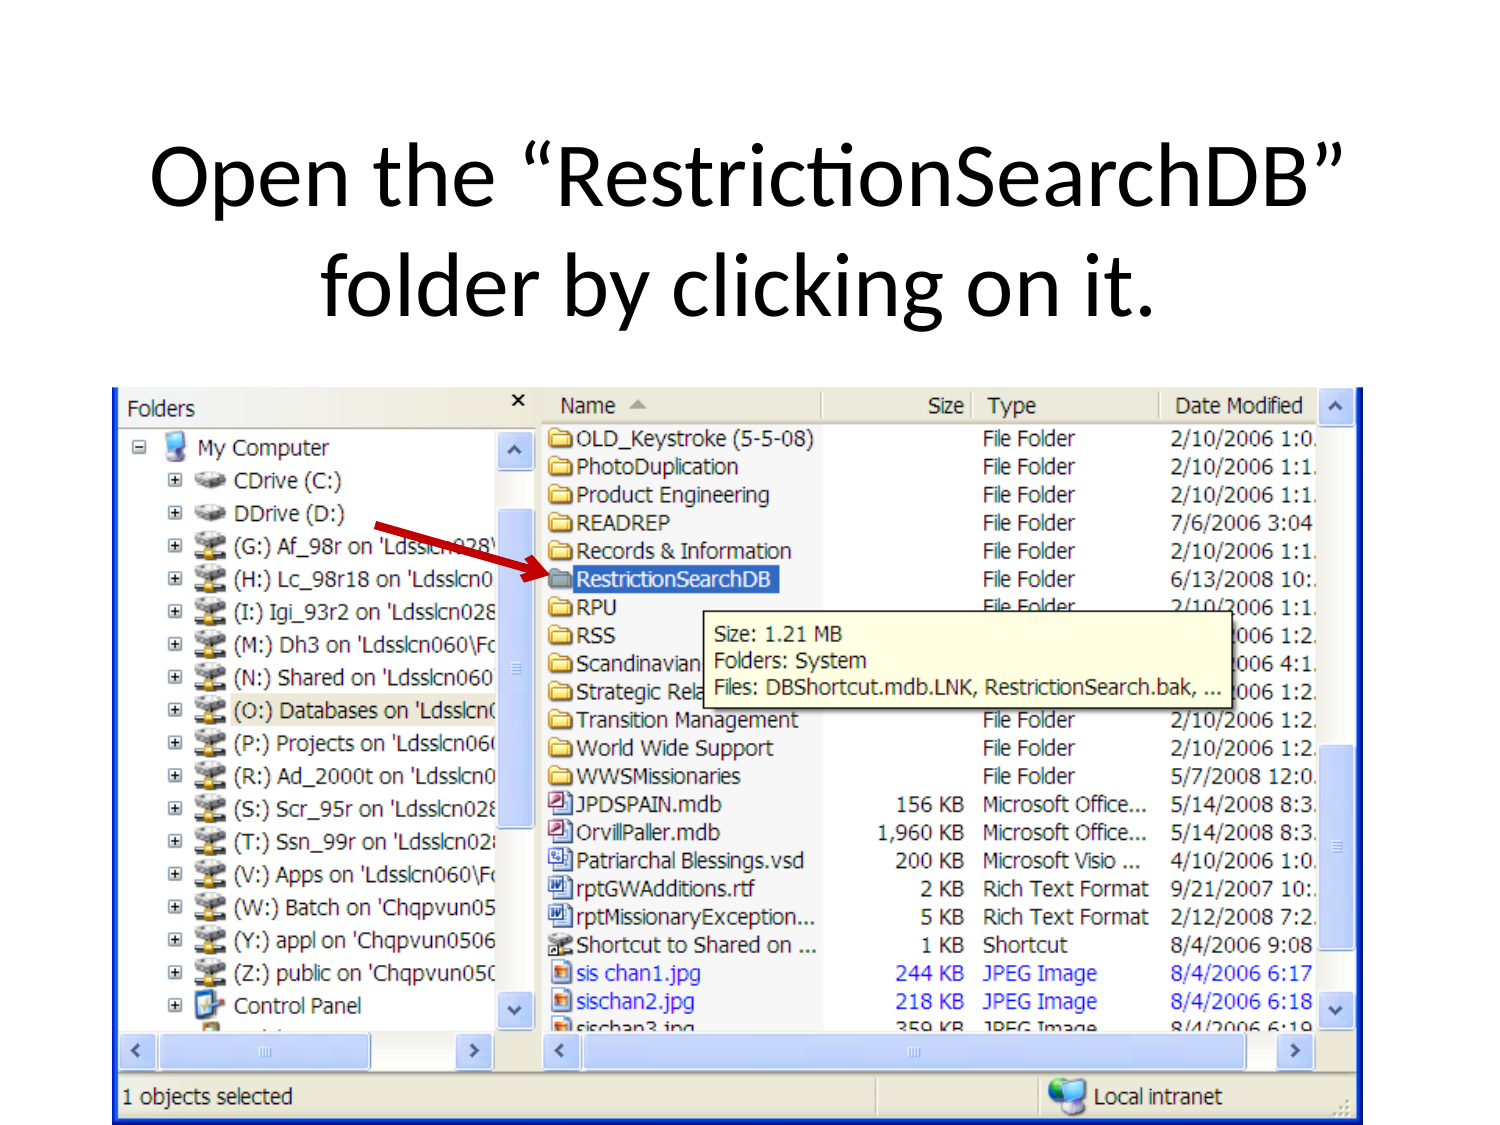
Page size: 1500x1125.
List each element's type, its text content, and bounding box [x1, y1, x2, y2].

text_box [374, 524, 551, 576]
picture [112, 187, 1363, 1125]
title Open the “RestrictionSearchDB” folder by clicking on it. [75, 62, 1425, 388]
